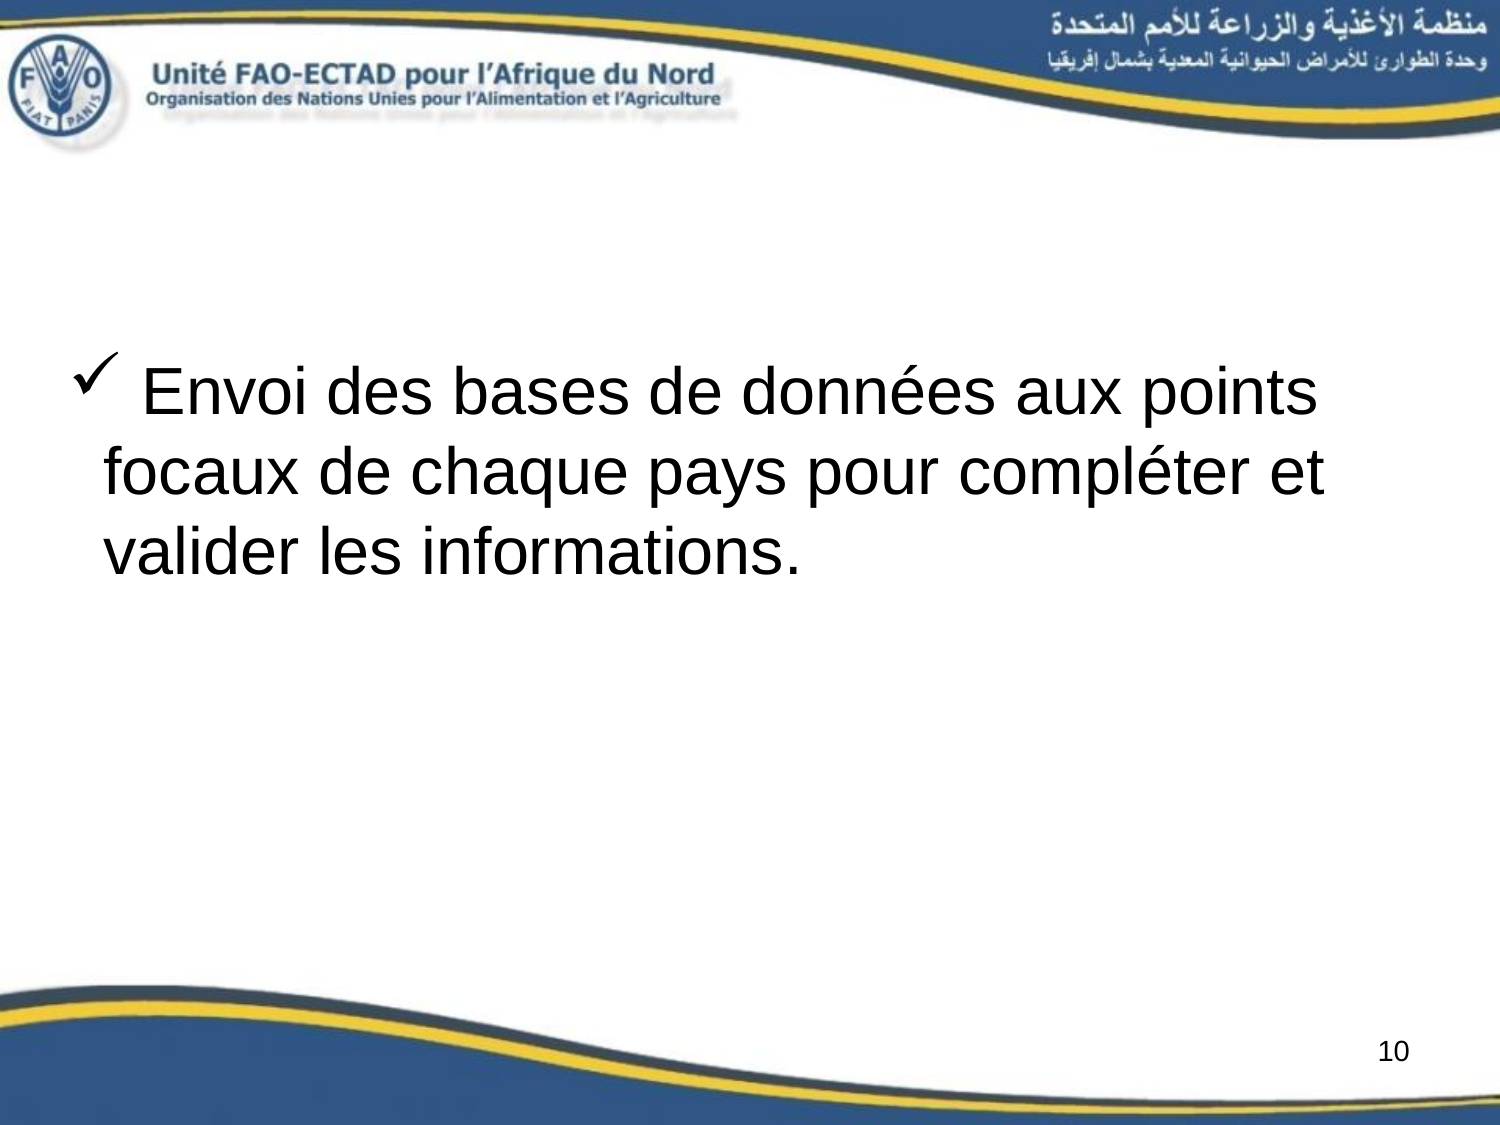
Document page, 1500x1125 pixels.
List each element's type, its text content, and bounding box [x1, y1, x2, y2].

title Envoi des bases de données aux points focaux de chaque pays pour compléter et valider les informations. [52, 363, 1472, 681]
picture [0, 0, 1500, 1125]
slide_number 10 [1074, 1024, 1426, 1103]
